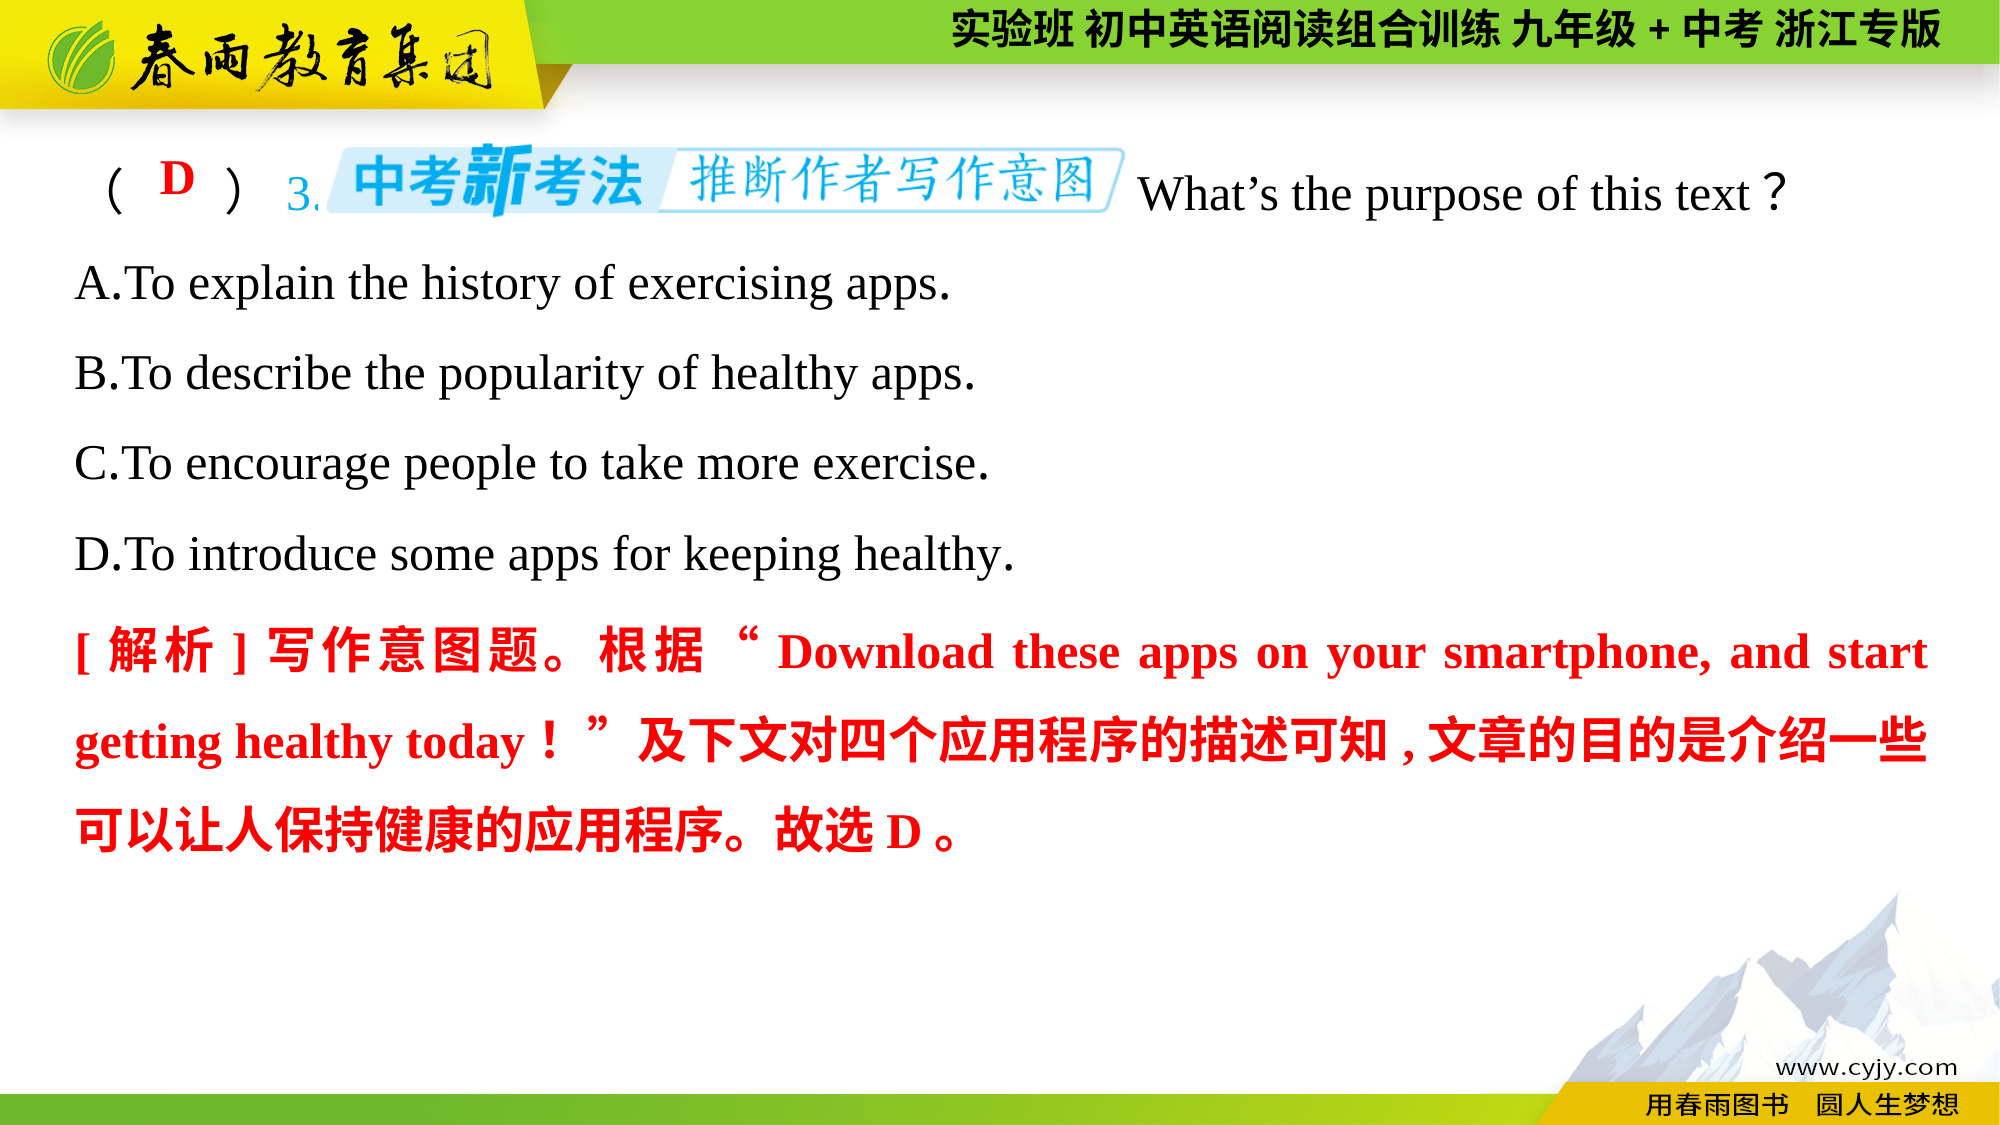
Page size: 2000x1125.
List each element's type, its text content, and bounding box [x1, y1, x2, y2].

list （ ）3. What’s the purpose of this text？ A.To explain the history of exercising apps. B.To describe the popularity of healthy apps. C.To encourage people to take more exercise. D.To introduce some apps for keeping healthy. [59, 122, 1944, 581]
picture [0, 0, 2000, 1125]
text_box D [144, 137, 211, 212]
text_box [解析]写作意图题。根据“Download these apps on your smartphone, and start getting healthy today！”及下文对四个应用程序的描述可知,文章的目的是介绍一些可以让人保持健康的应用程序。故选D。 [59, 581, 1944, 867]
